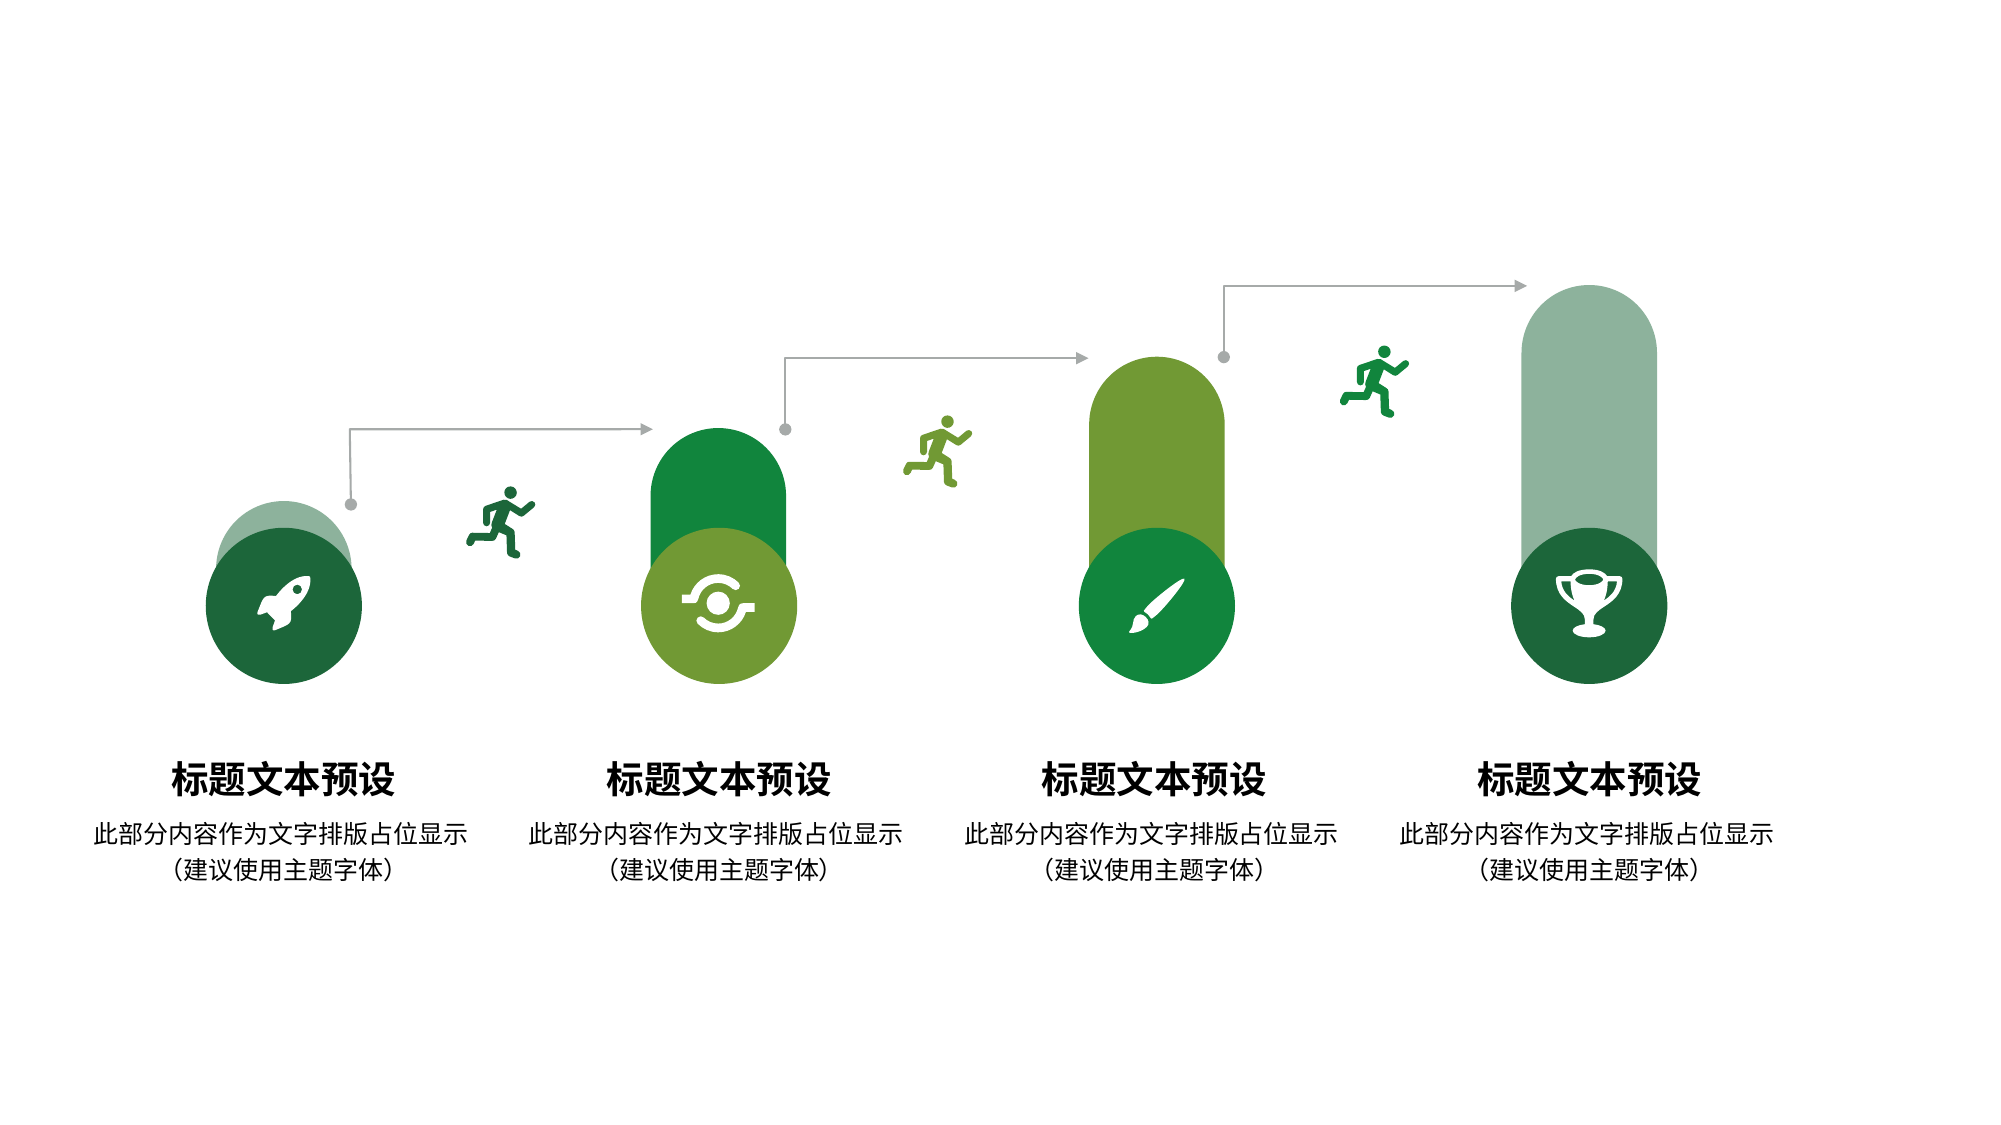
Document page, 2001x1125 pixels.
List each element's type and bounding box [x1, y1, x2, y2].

text_box [79, 284, 1794, 896]
